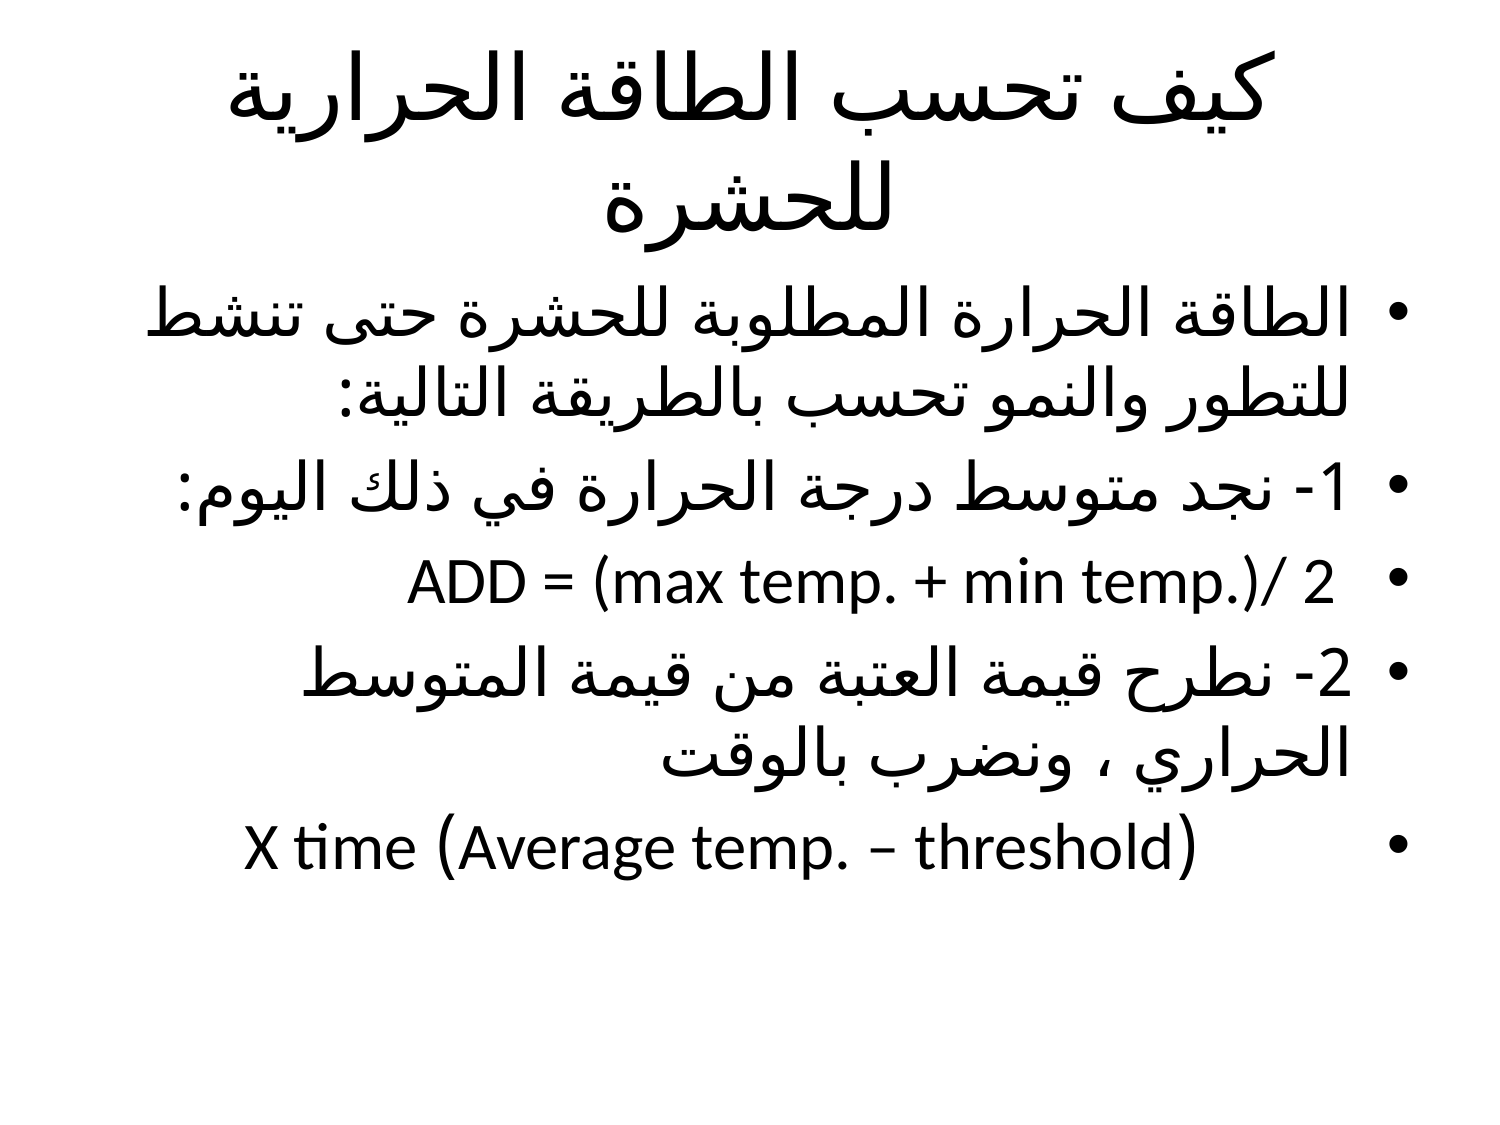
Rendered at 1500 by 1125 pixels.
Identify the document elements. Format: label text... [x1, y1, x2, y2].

list الطاقة الحرارة المطلوبة للحشرة حتى تنشط للتطور والنمو تحسب بالطريقة التالية: 1- نجد متوسط درجة الحرارة في ذلك اليوم: ADD = (max temp. + min temp.)/ 2 2- نطرح قيمة العتبة من قيمة المتوسط الحراري ، ونضرب بالوقت (Average temp. – threshold) X time [75, 262, 1425, 1005]
title كيف تحسب الطاقة الحرارية للحشرة [75, 45, 1425, 233]
